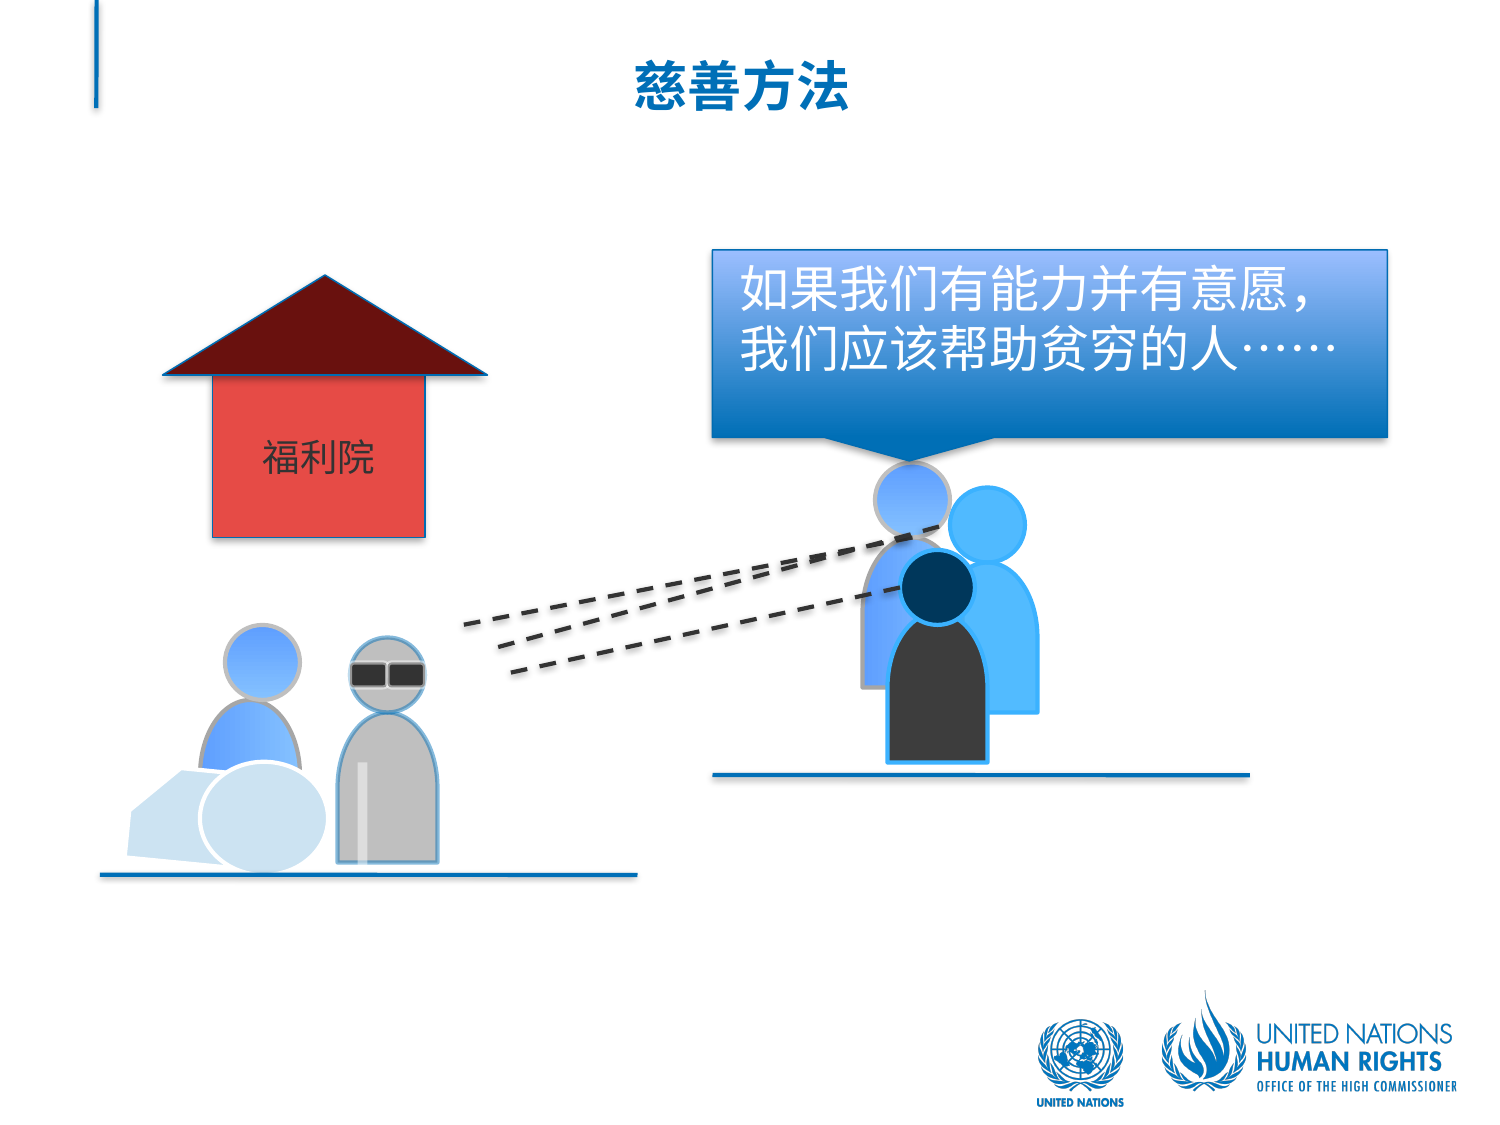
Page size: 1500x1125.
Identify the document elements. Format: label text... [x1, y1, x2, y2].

text_box [347, 660, 387, 690]
text_box 福利院 [212, 385, 426, 538]
text_box [885, 619, 990, 765]
text_box [860, 684, 885, 690]
text_box [872, 465, 953, 540]
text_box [462, 499, 646, 626]
title 慈善方法 [121, 45, 1363, 224]
text_box [335, 713, 440, 865]
text_box [711, 249, 725, 360]
text_box [385, 660, 428, 690]
text_box [222, 622, 303, 703]
text_box [198, 698, 302, 770]
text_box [779, 499, 876, 585]
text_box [651, 684, 776, 815]
picture [1037, 990, 1457, 1107]
text_box [963, 563, 1040, 715]
text_box [161, 274, 489, 376]
text_box [197, 759, 331, 871]
text_box [904, 611, 912, 627]
text_box 如果我们有能力并有意愿，我们应该帮助贫穷的人…… [725, 249, 1375, 385]
text_box [350, 635, 425, 661]
text_box [779, 249, 1389, 462]
text_box [897, 547, 978, 628]
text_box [651, 362, 776, 585]
text_box [122, 765, 227, 870]
text_box [350, 689, 425, 715]
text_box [499, 587, 901, 676]
text_box [879, 539, 940, 585]
text_box [947, 485, 1028, 565]
